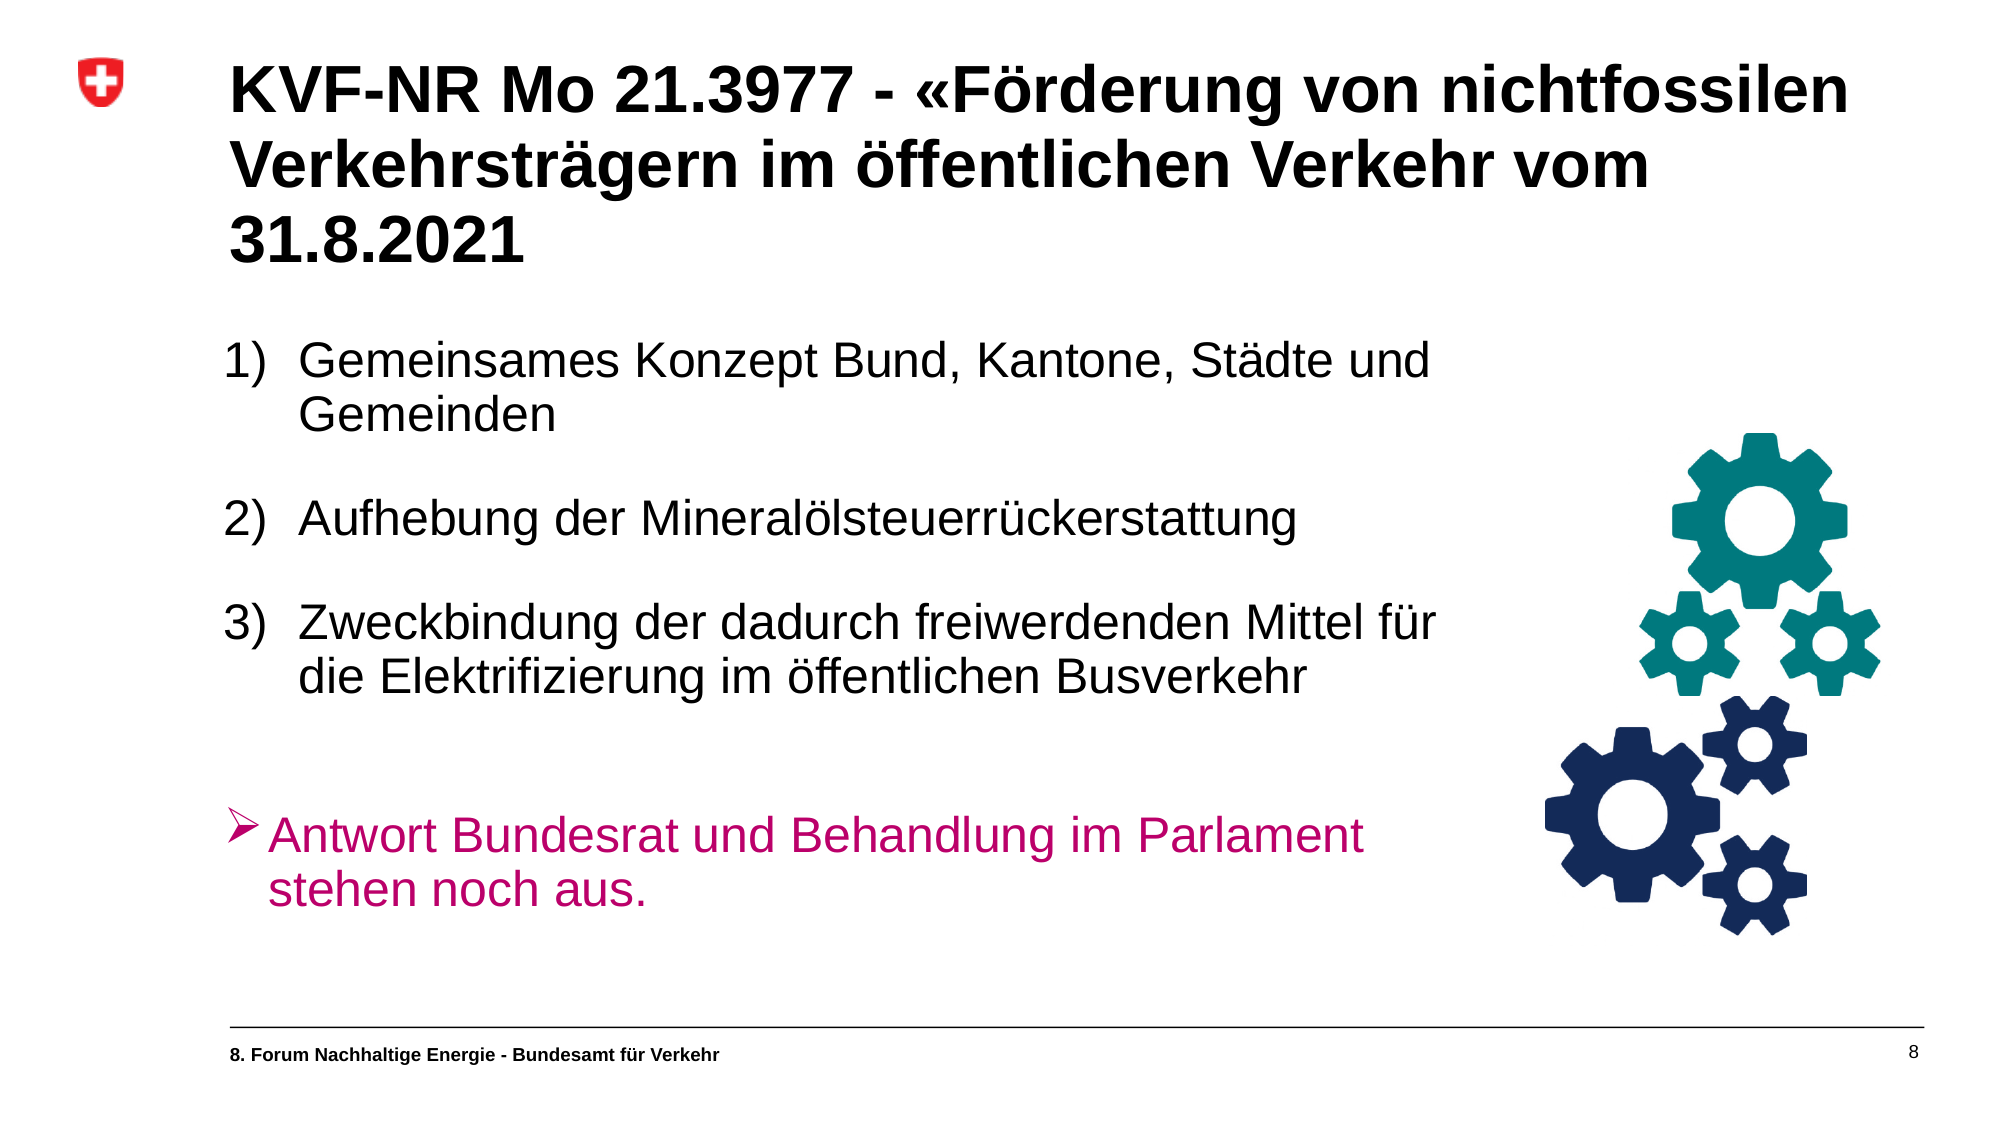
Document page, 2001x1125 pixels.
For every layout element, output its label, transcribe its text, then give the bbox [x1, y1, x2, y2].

slide_number 8 [1821, 1040, 1919, 1070]
list Gemeinsames Konzept Bund, Kantone, Städte und Gemeinden Aufhebung der Mineralölsteuerrückerstattung Zweckbindung der dadurch freiwerdenden Mittel für die Elektrifizierung im öffentlichen Busverkehr Antwort Bundesrat und Behandlung im Parlament stehen noch aus. [223, 332, 1504, 984]
picture [1544, 433, 1891, 946]
title KVF-NR Mo 21.3977 - «Förderung von nichtfossilen Verkehrsträgern im öffentlichen Verkehr vom 31.8.2021 [229, 50, 1922, 199]
footer 8. Forum Nachhaltige Energie - Bundesamt für Verkehr [229, 1040, 1177, 1069]
